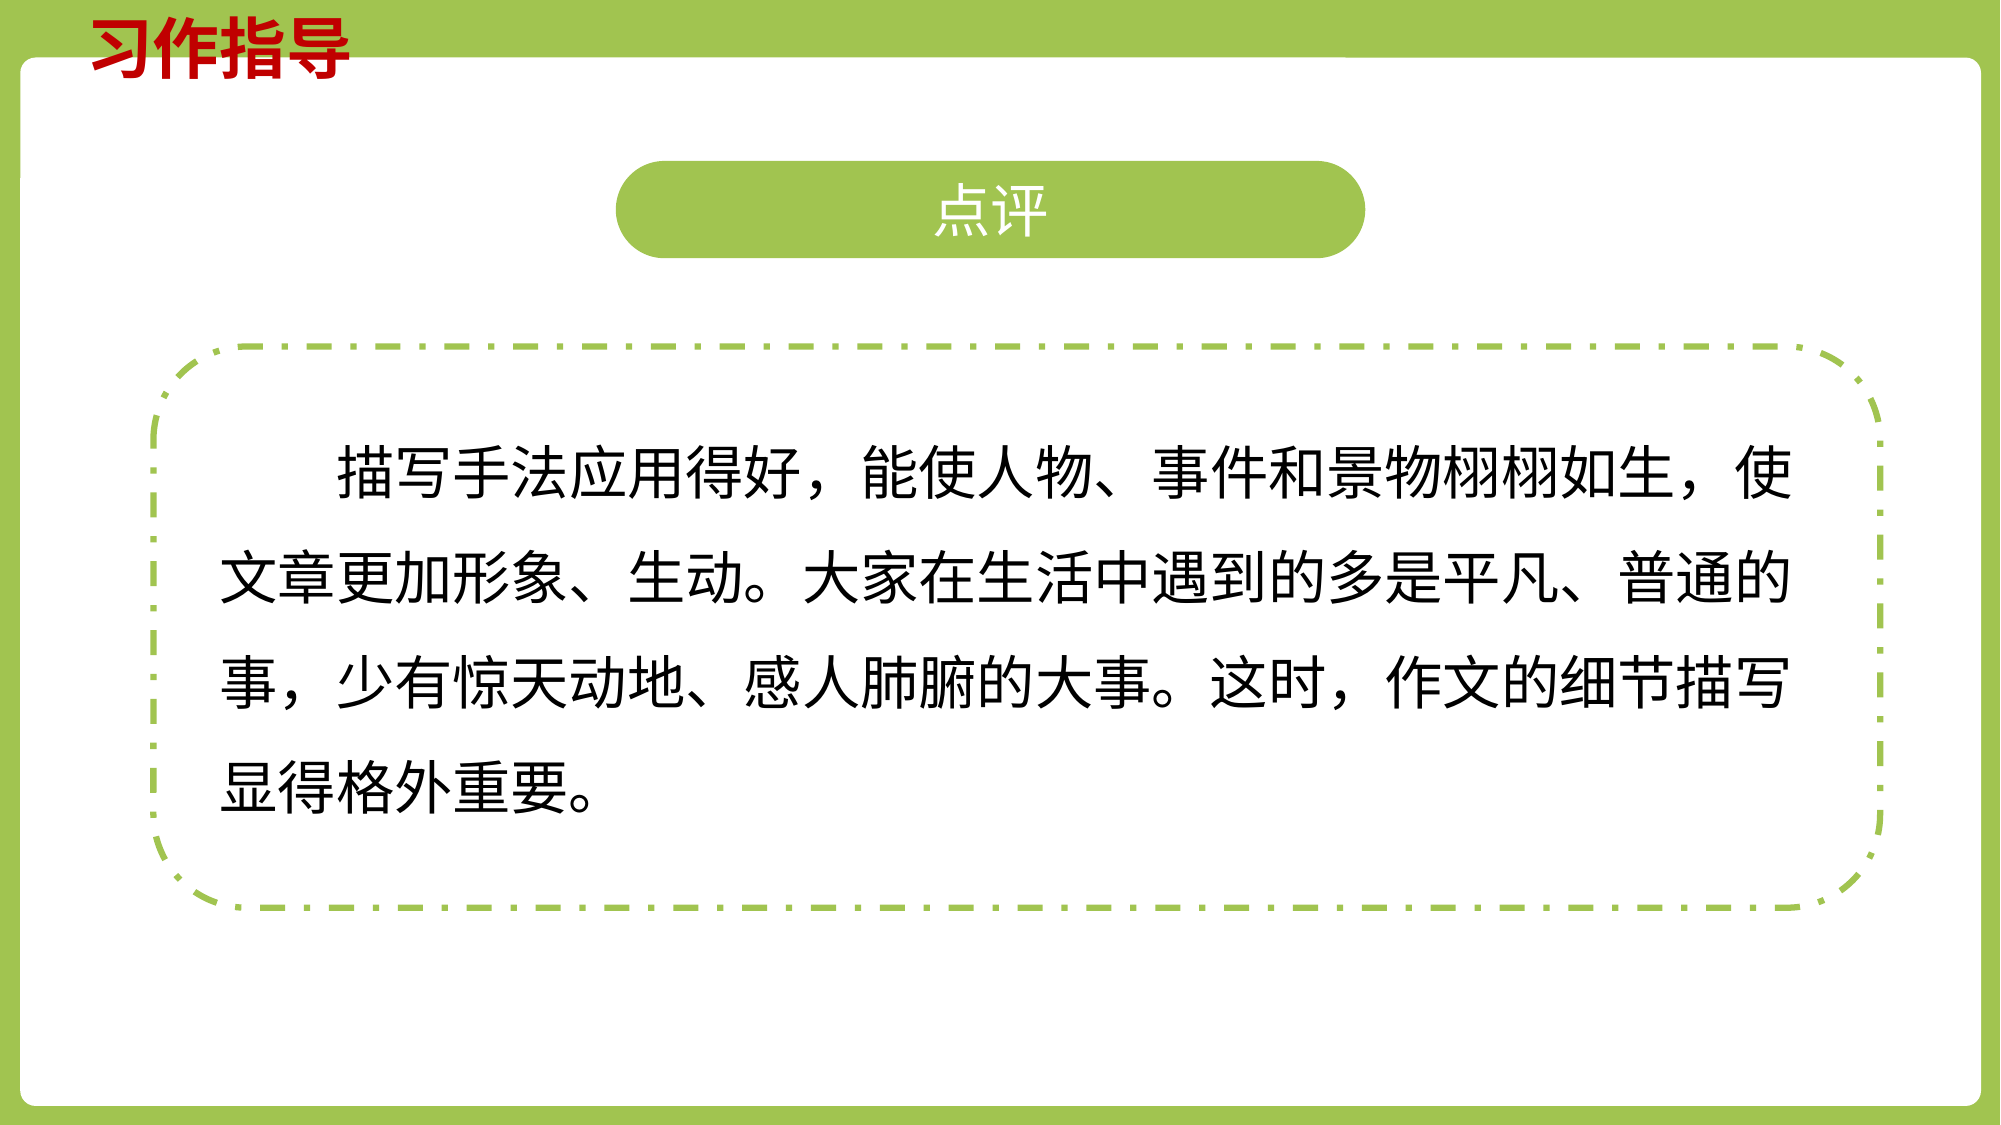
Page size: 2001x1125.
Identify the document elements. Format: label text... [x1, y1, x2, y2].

text_box [152, 345, 1882, 909]
text_box 点评 [614, 159, 1367, 260]
text_box 习作指导 [71, 0, 428, 95]
